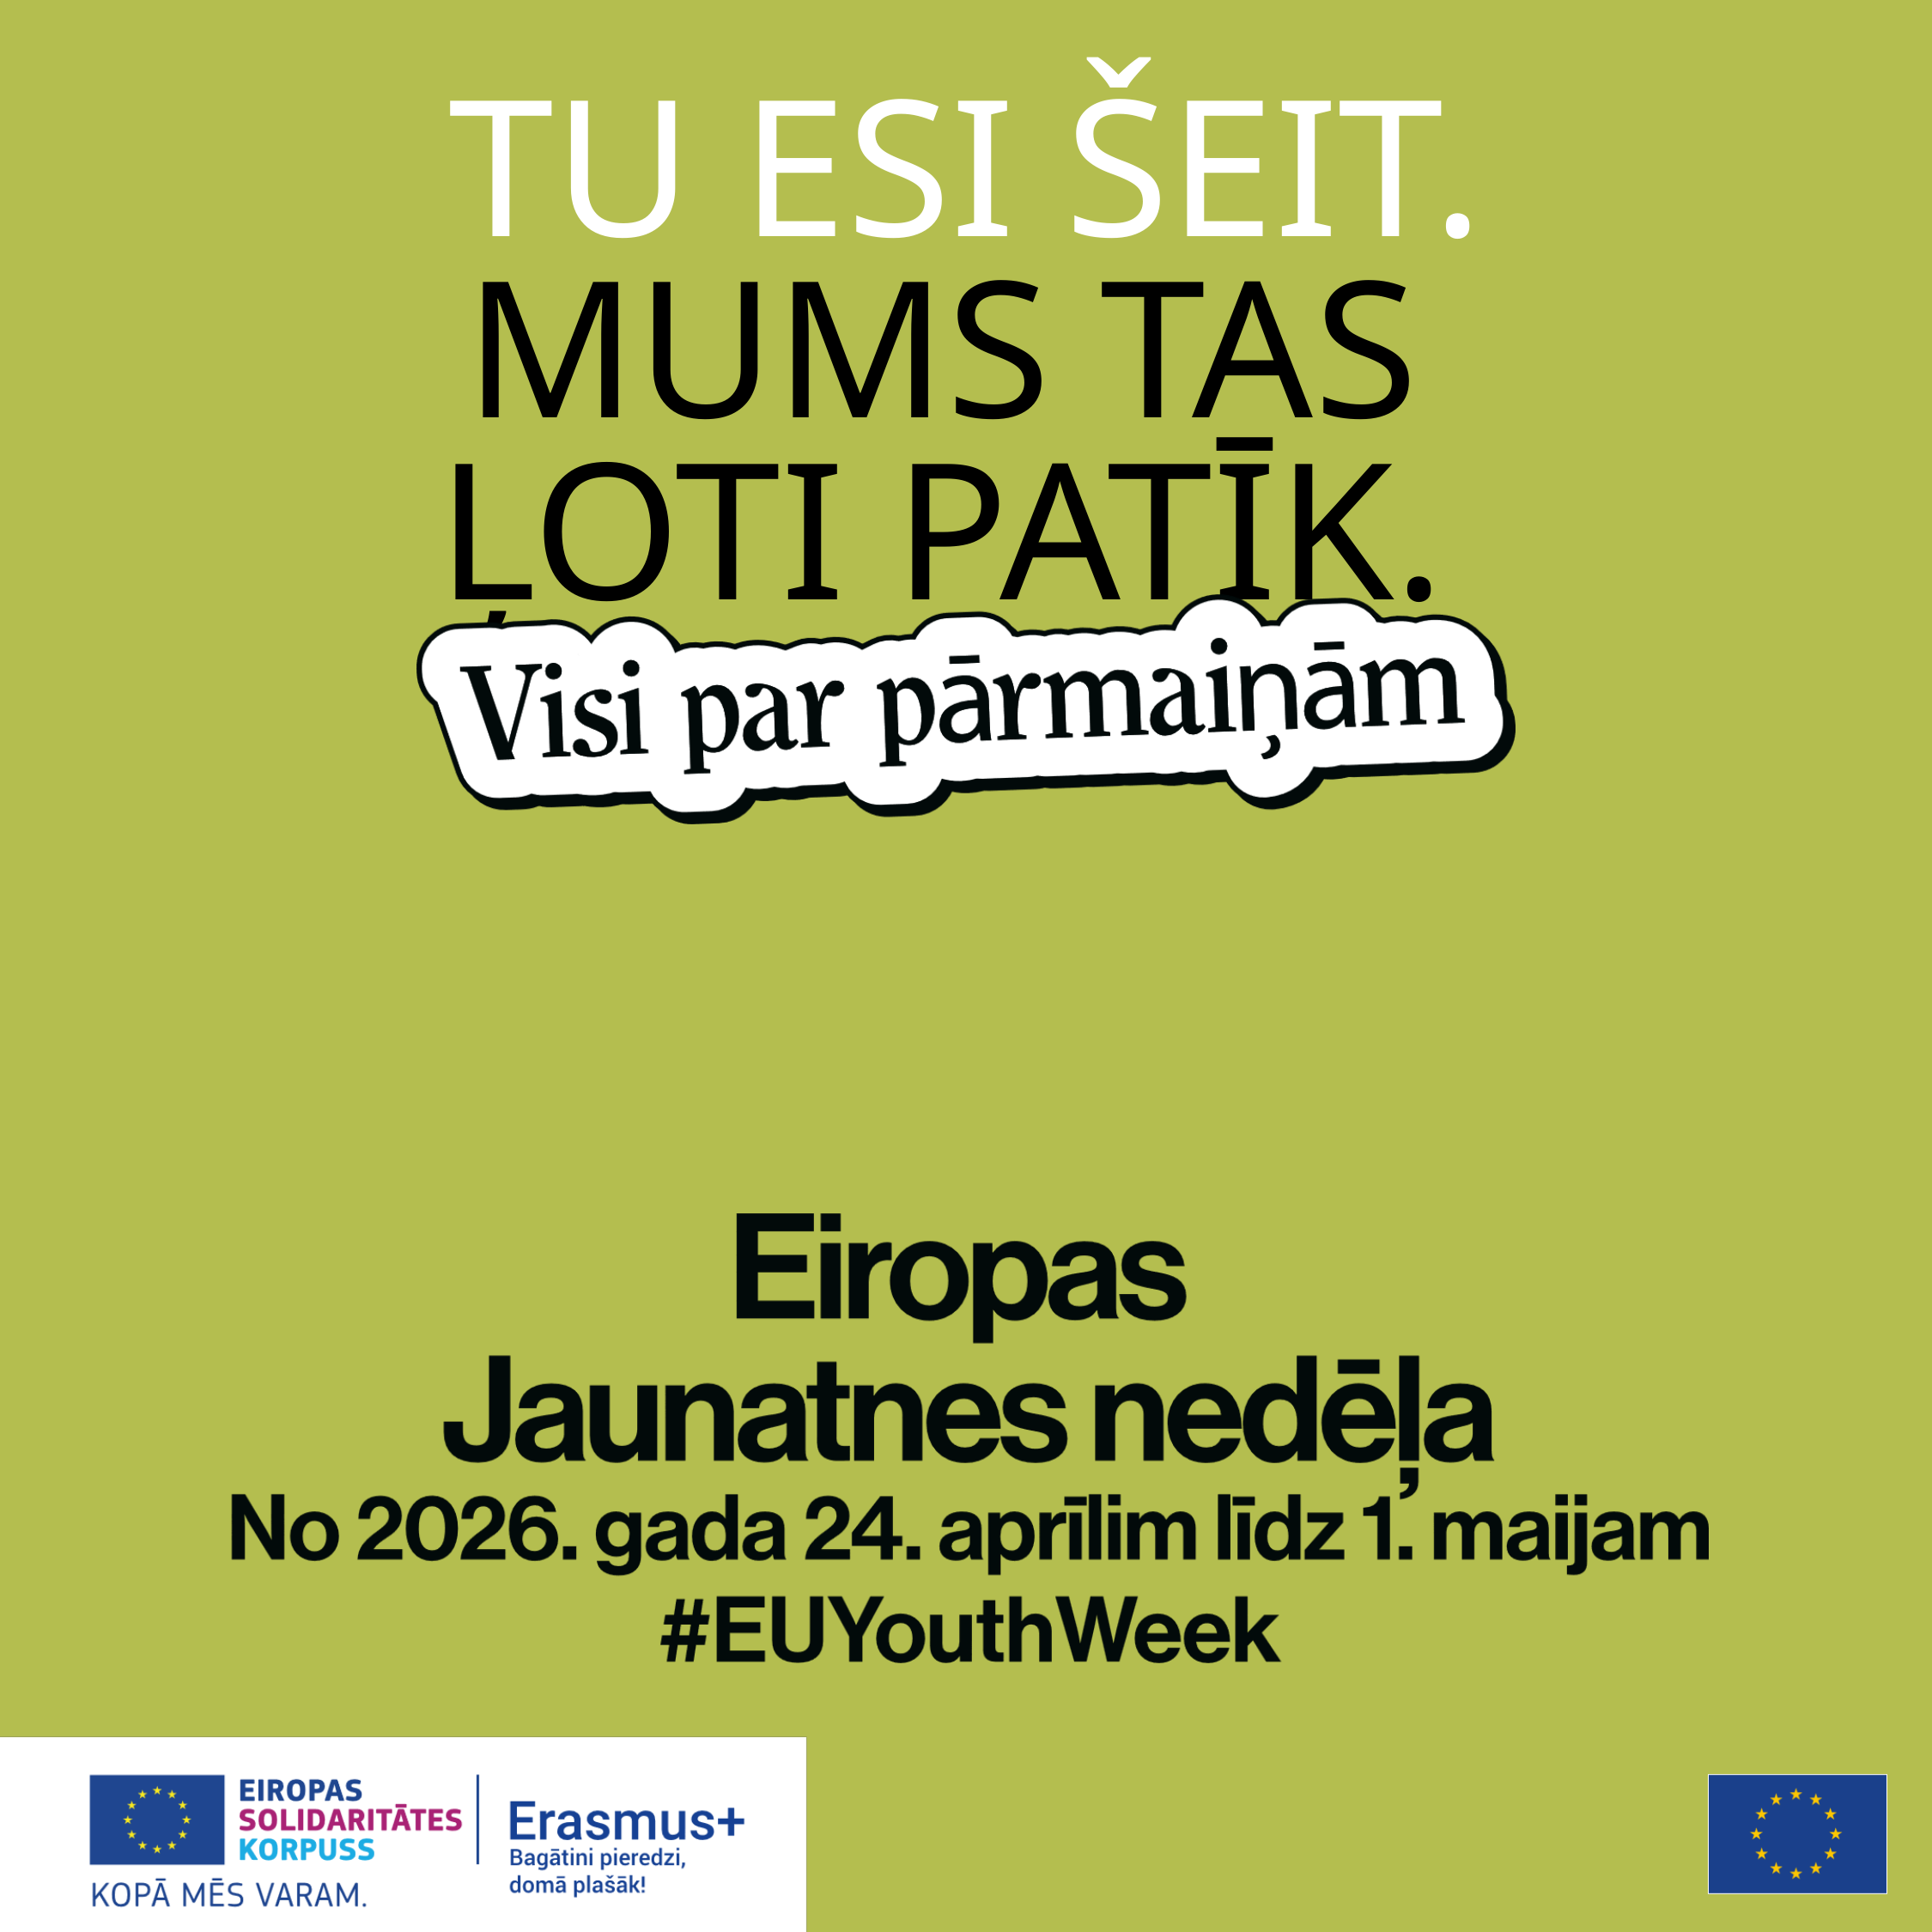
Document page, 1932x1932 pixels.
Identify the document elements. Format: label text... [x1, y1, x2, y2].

picture [416, 594, 1516, 825]
picture [0, 1213, 1887, 1932]
text_box TU ESI ŠEIT. MUMS TAS ĻOTI PATĪK. [433, 86, 1499, 594]
